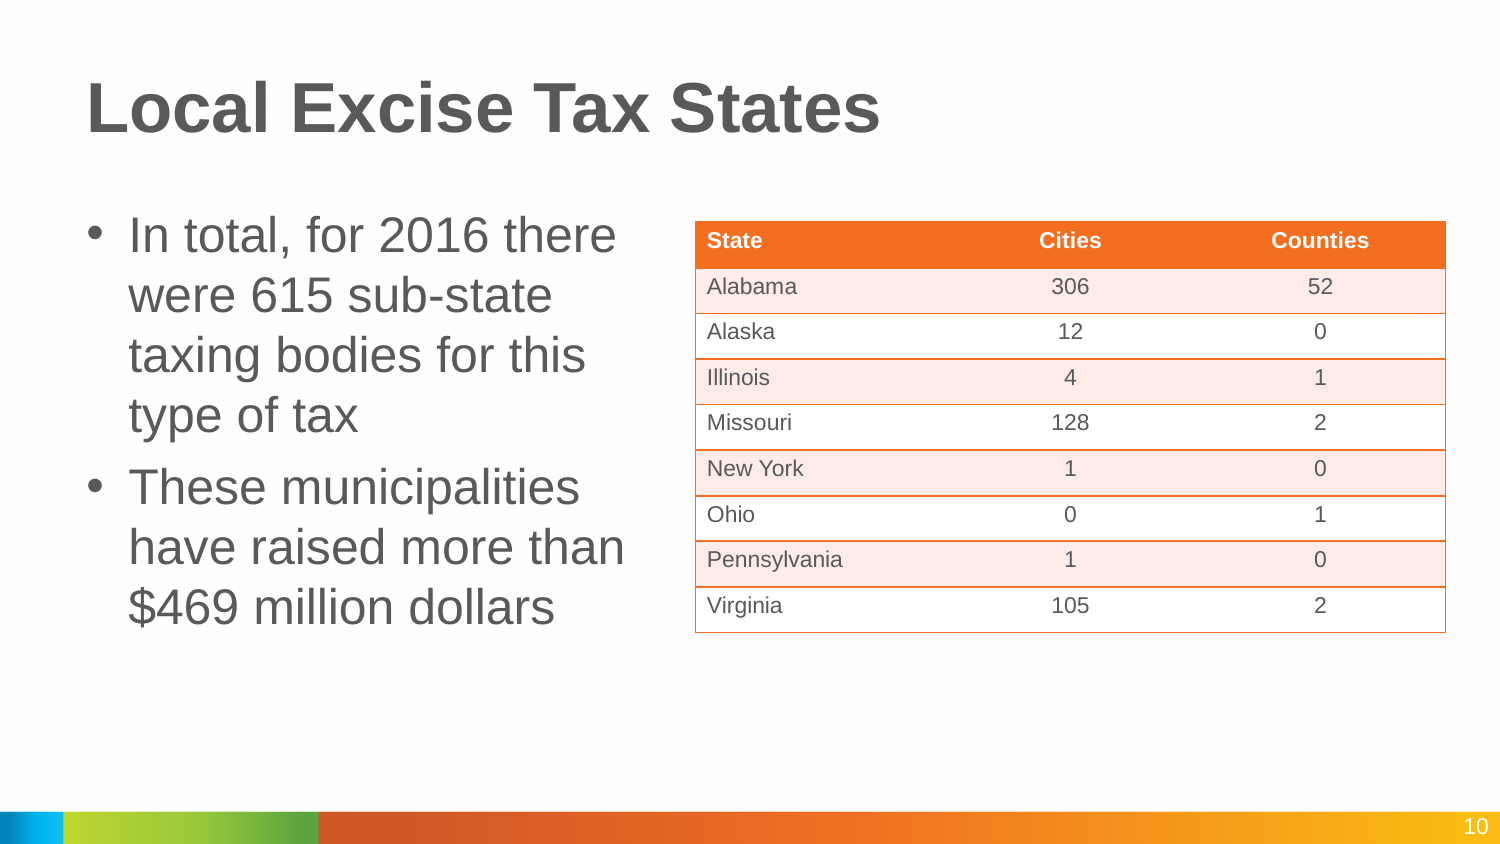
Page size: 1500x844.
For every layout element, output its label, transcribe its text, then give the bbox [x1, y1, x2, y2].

picture [0, 0, 1500, 844]
table_cell 52 [1196, 269, 1445, 313]
table_cell 1 [1196, 360, 1445, 404]
table_cell 0 [1196, 314, 1445, 358]
table_cell 1 [946, 451, 1196, 495]
table_cell 12 [946, 314, 1196, 358]
table_cell 2 [1196, 405, 1445, 449]
slide_number 10 [1149, 802, 1500, 844]
table_cell New York [696, 451, 946, 495]
table_cell Alabama [696, 269, 946, 313]
table_cell 105 [946, 588, 1196, 632]
table_cell 128 [946, 405, 1196, 449]
table_header Cities [946, 223, 1196, 267]
table_cell 1 [1196, 497, 1445, 540]
table_cell 1 [946, 542, 1196, 586]
table_cell Virginia [696, 588, 946, 632]
table_cell 306 [946, 269, 1196, 313]
table_cell 0 [946, 497, 1196, 540]
table_cell Illinois [696, 360, 946, 404]
table_cell 0 [1196, 451, 1445, 495]
table_cell Pennsylvania [696, 542, 946, 586]
table_cell 0 [1196, 542, 1445, 586]
title Local Excise Tax States [75, 33, 1425, 175]
table_cell 4 [946, 360, 1196, 404]
table_cell 2 [1196, 588, 1445, 632]
table_header State [696, 223, 946, 267]
table_cell Missouri [696, 405, 946, 449]
table_header Counties [1196, 223, 1445, 267]
table_cell Alaska [696, 314, 946, 358]
list In total, for 2016 there were 615 sub-state taxing bodies for this type of tax These municipalities have raised more than $469 million dollars [75, 196, 696, 754]
table_cell Ohio [696, 497, 946, 540]
footer [456, 802, 1044, 844]
